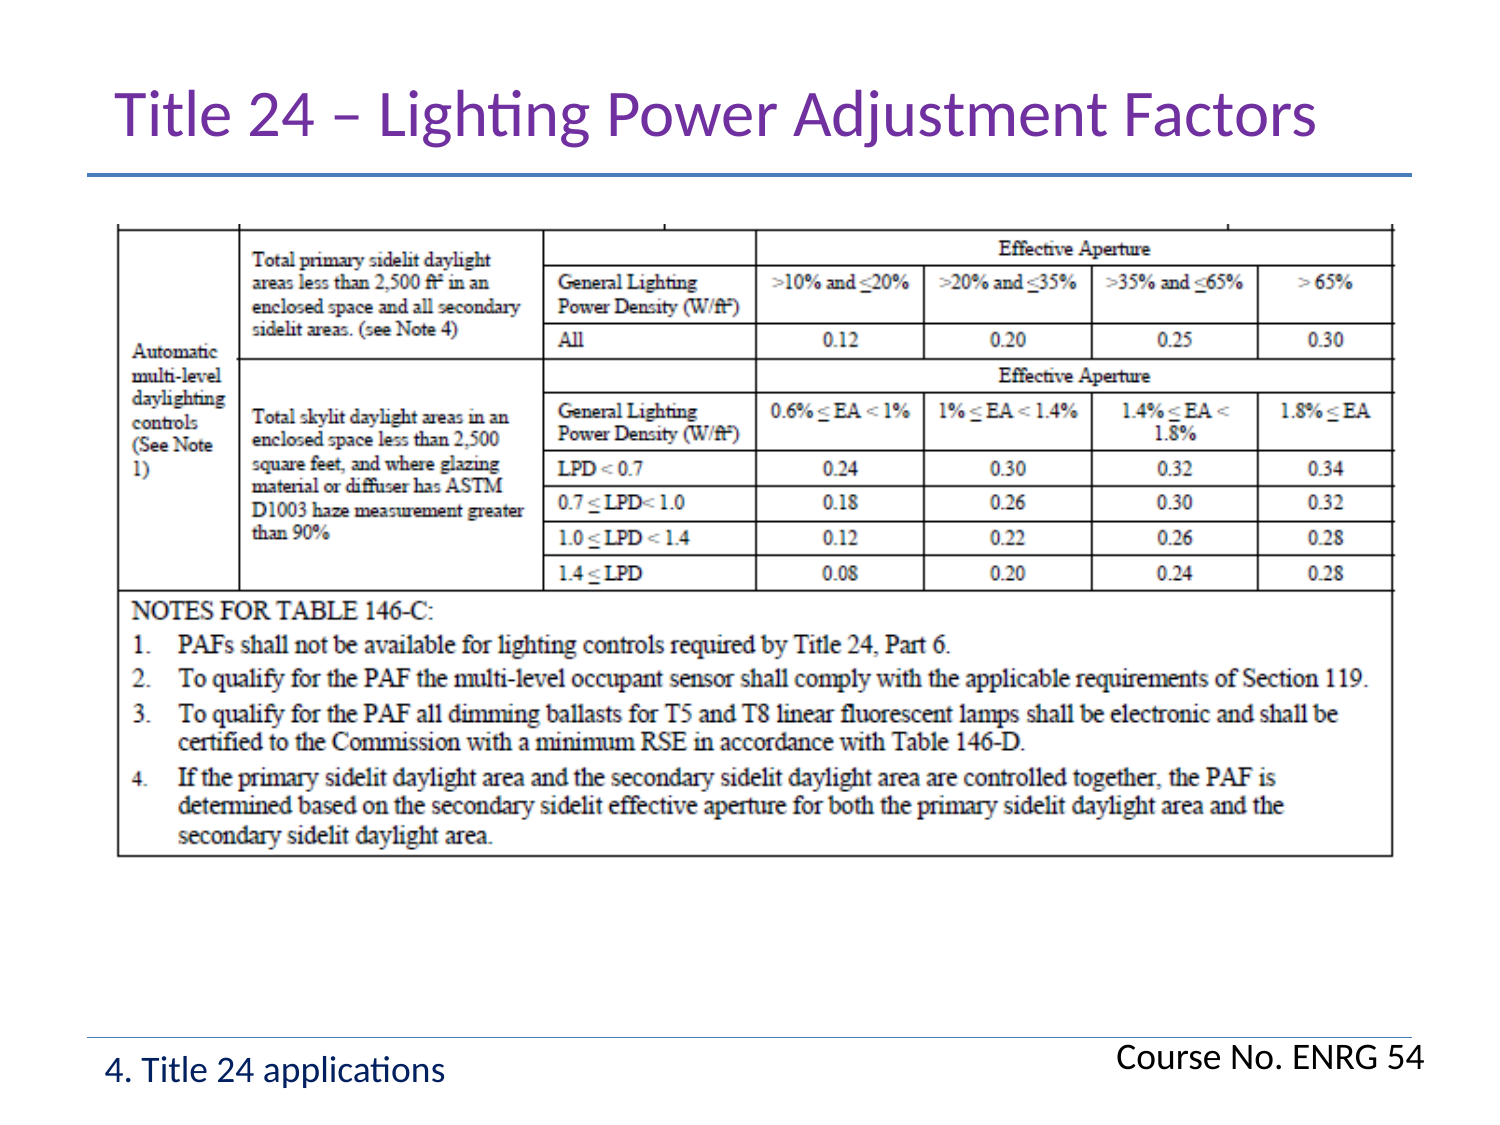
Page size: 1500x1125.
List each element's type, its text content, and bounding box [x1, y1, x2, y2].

text_box 4. Title 24 applications [89, 1045, 461, 1098]
text_box Course No. ENRG 54 [1101, 1024, 1441, 1085]
text_box Title 24 – Lighting Power Adjustment Factors [99, 62, 1400, 158]
picture [112, 224, 1401, 863]
